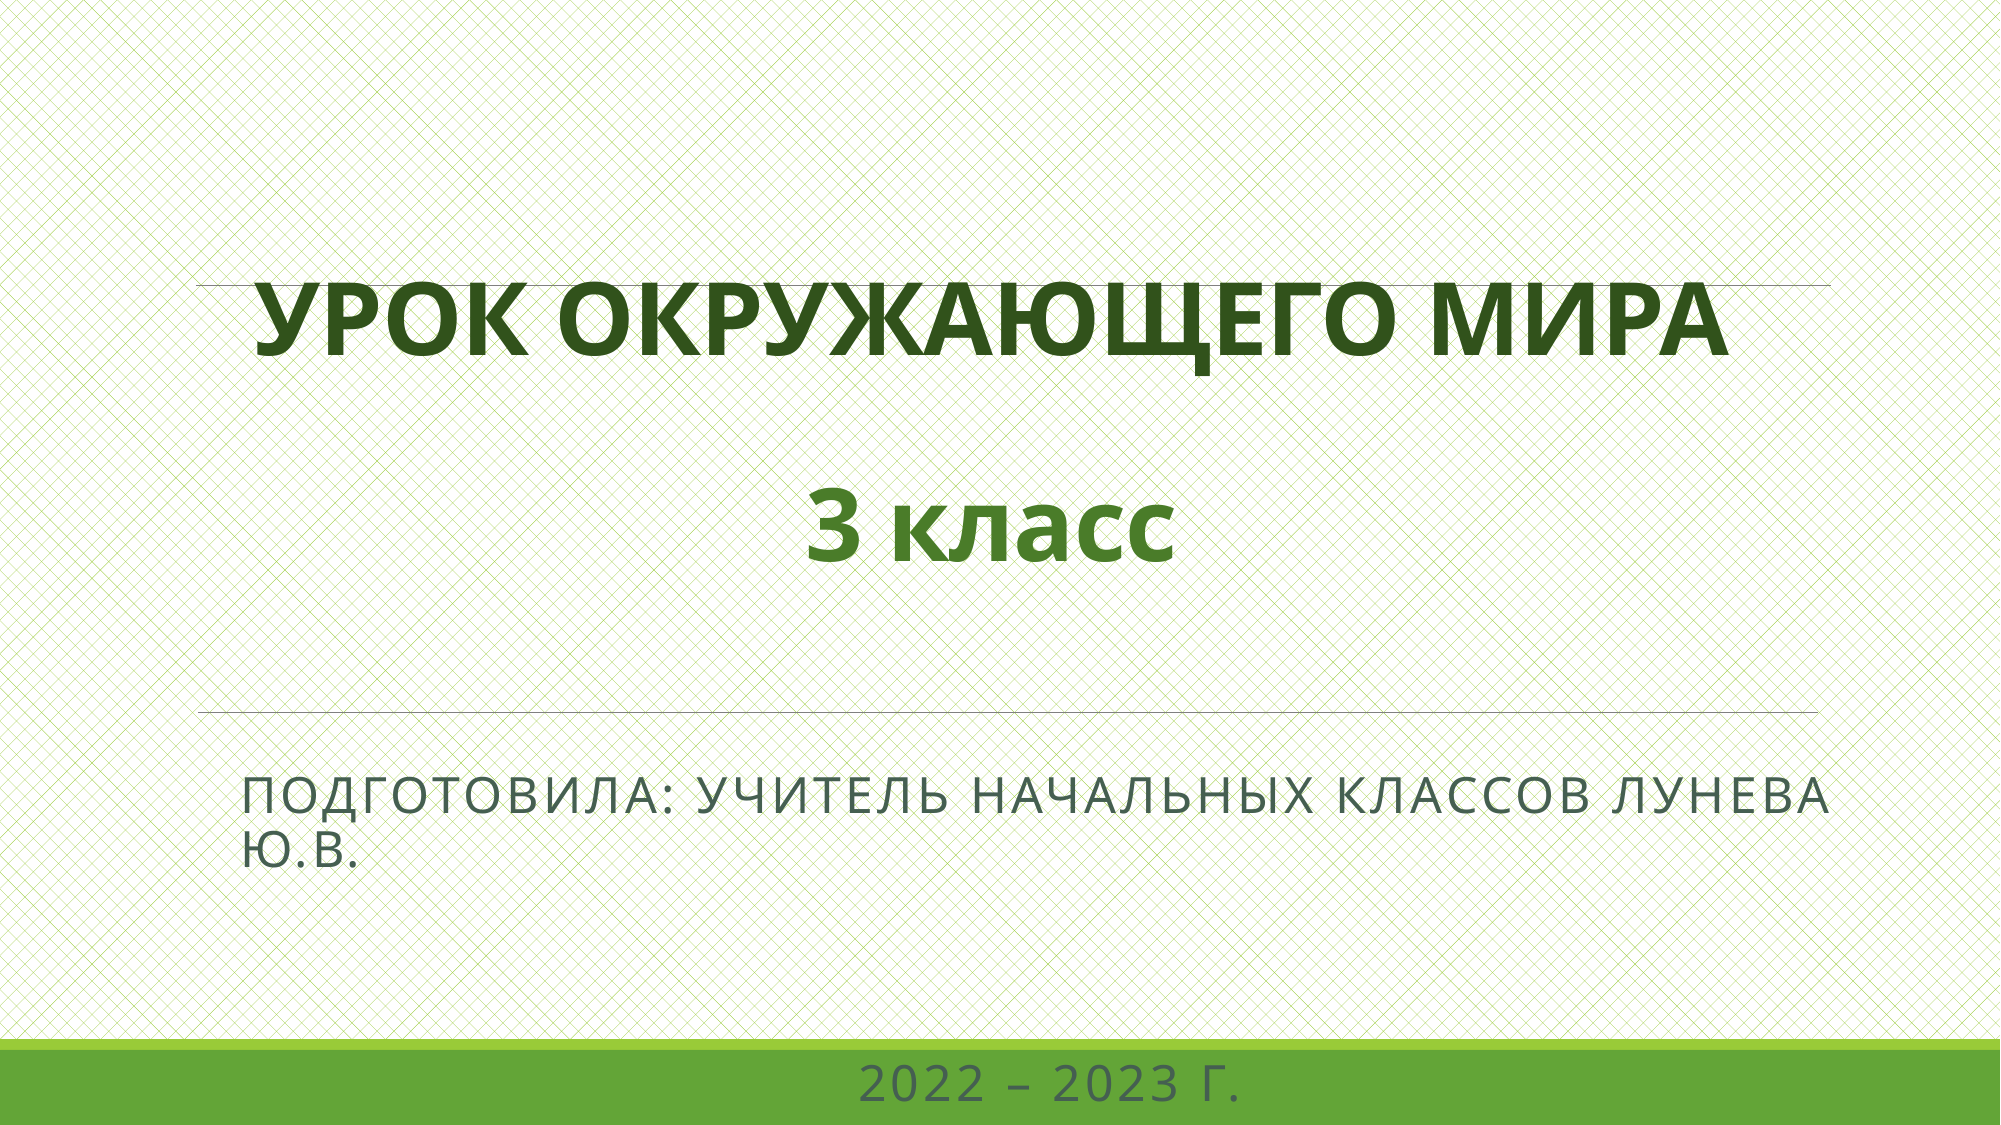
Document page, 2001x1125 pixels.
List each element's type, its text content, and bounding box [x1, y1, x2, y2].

subtitle Подготовила: учитель начальных классов Лунева Ю.В. [225, 762, 1875, 837]
text_box 2022 – 2023 г. [224, 1050, 1875, 1125]
title УРОК ОКРУЖАЮЩЕГО МИРА 3 класс [166, 259, 1817, 590]
